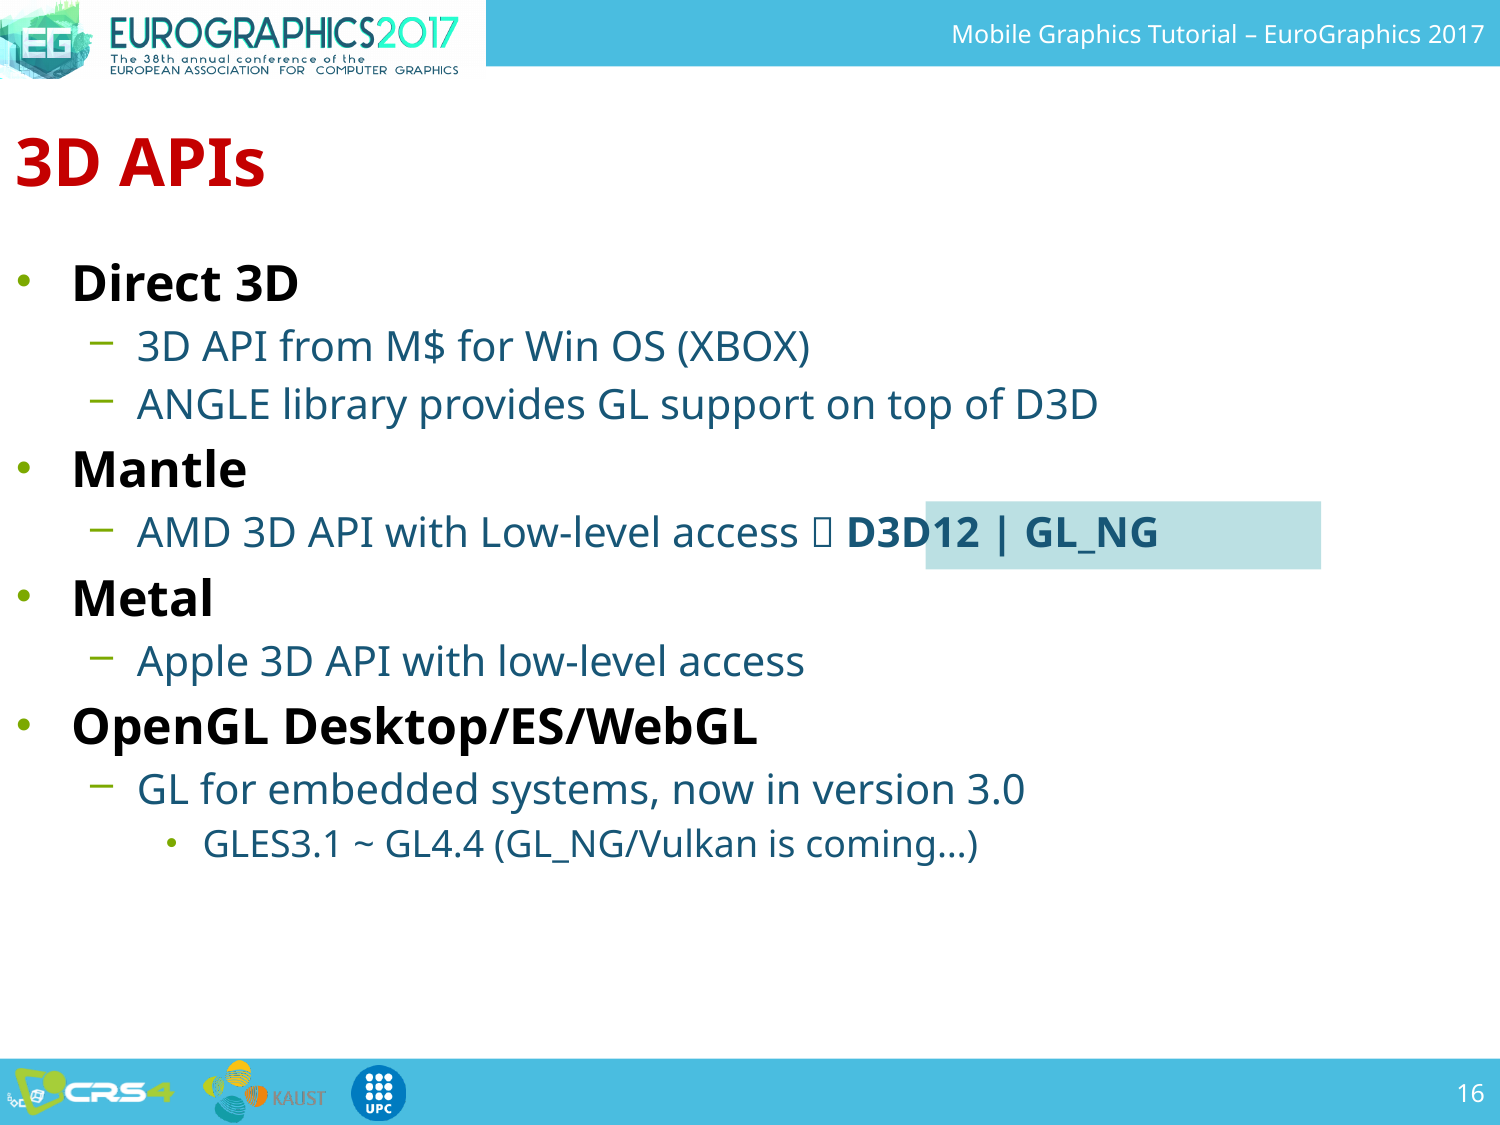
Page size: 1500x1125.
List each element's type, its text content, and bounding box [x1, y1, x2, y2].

picture [0, 0, 486, 77]
slide_number 16 [1187, 1070, 1500, 1109]
picture [1, 1064, 180, 1119]
picture [203, 1060, 326, 1123]
picture [351, 1065, 406, 1121]
title 3D APIs [0, 77, 1442, 241]
list Direct 3D 3D API from M$ for Win OS (XBOX) ANGLE library provides GL support on top of D3D Mantle AMD 3D API with Low-level access  D3D12 | GL_NG Metal Apple 3D API with low-level access OpenGL Desktop/ES/WebGL GL for embedded systems, now in version 3.0 GLES3.1 ~ GL4.4 (GL_NG/Vulkan is coming…) [0, 243, 1322, 1047]
